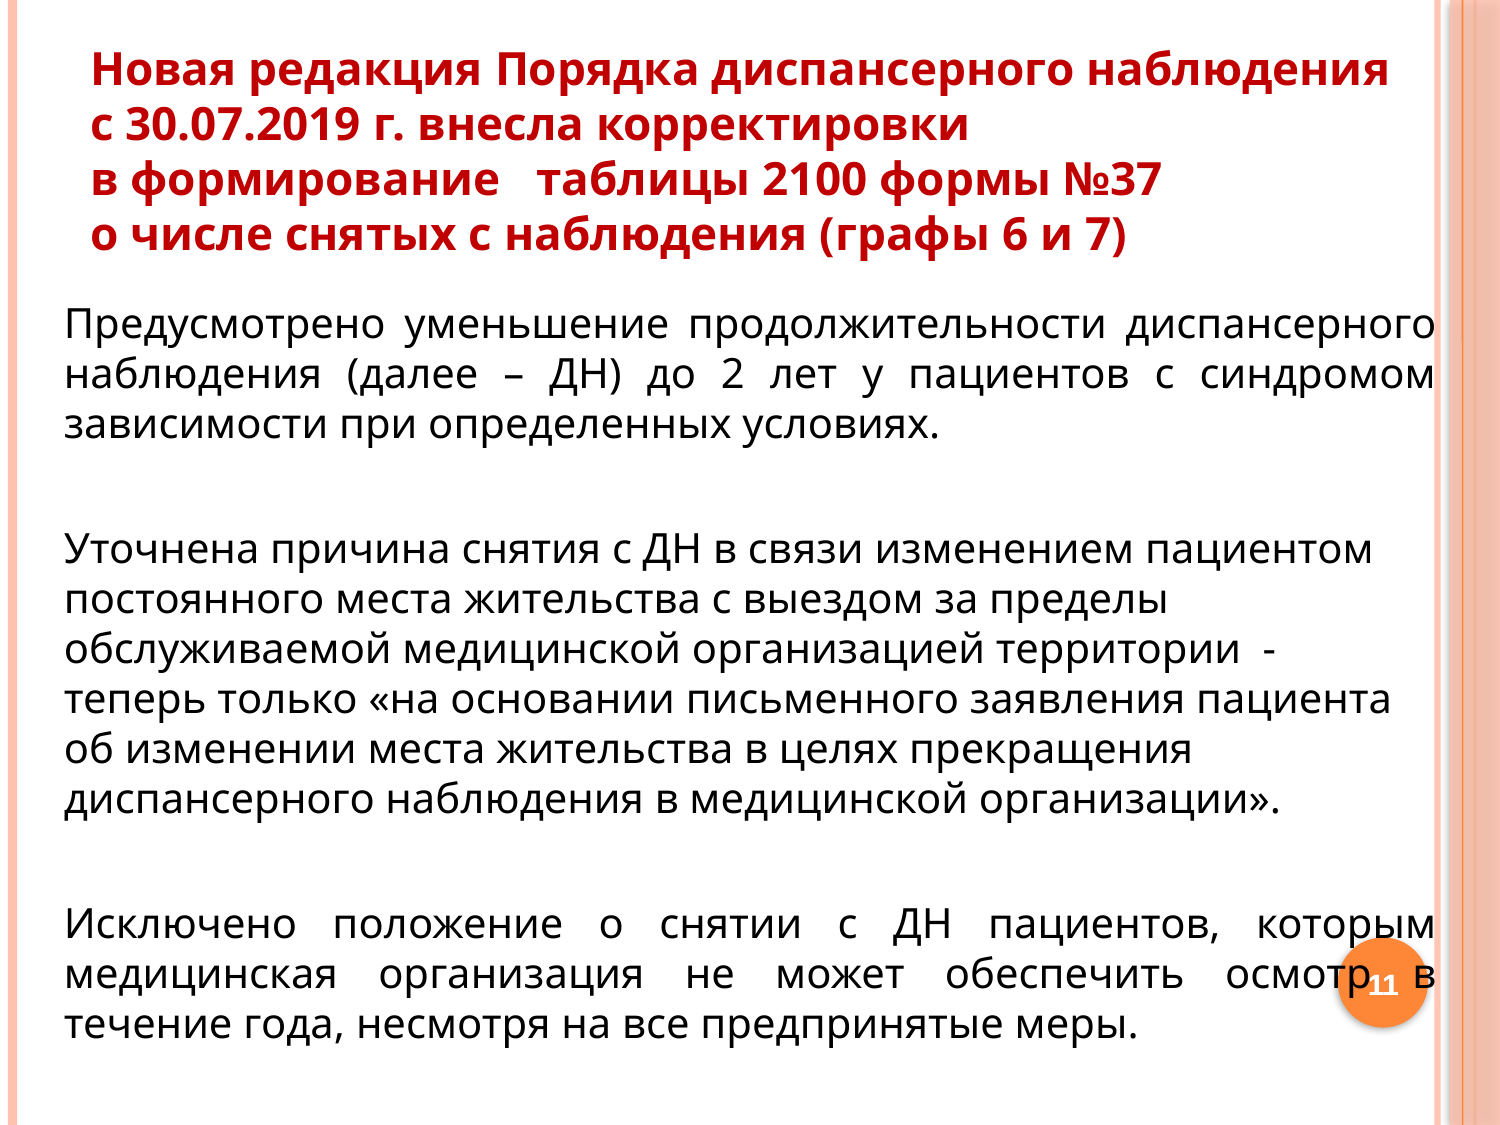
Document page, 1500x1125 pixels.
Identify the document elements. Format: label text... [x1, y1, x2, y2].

list Предусмотрено уменьшение продолжительности диспансерного наблюдения (далее – ДН) до 2 лет у пациентов с синдромом зависимости при определенных условиях. Уточнена причина снятия с ДН в связи изменением пациентом постоянного места жительства с выездом за пределы обслуживаемой медицинской организацией территории - теперь только «на основании письменного заявления пациента об изменении места жительства в целях прекращения диспансерного наблюдения в медицинской организации». Исключено положение о снятии с ДН пациентов, которым медицинская организация не может обеспечить осмотр в течение года, несмотря на все предпринятые меры. [48, 289, 1452, 1080]
title Новая редакция Порядка диспансерного наблюдения с 30.07.2019 г. внесла корректировки в формирование таблицы 2100 формы №37 о числе снятых с наблюдения (графы 6 и 7) [75, 23, 1434, 268]
text_box 11 [1333, 940, 1434, 1026]
